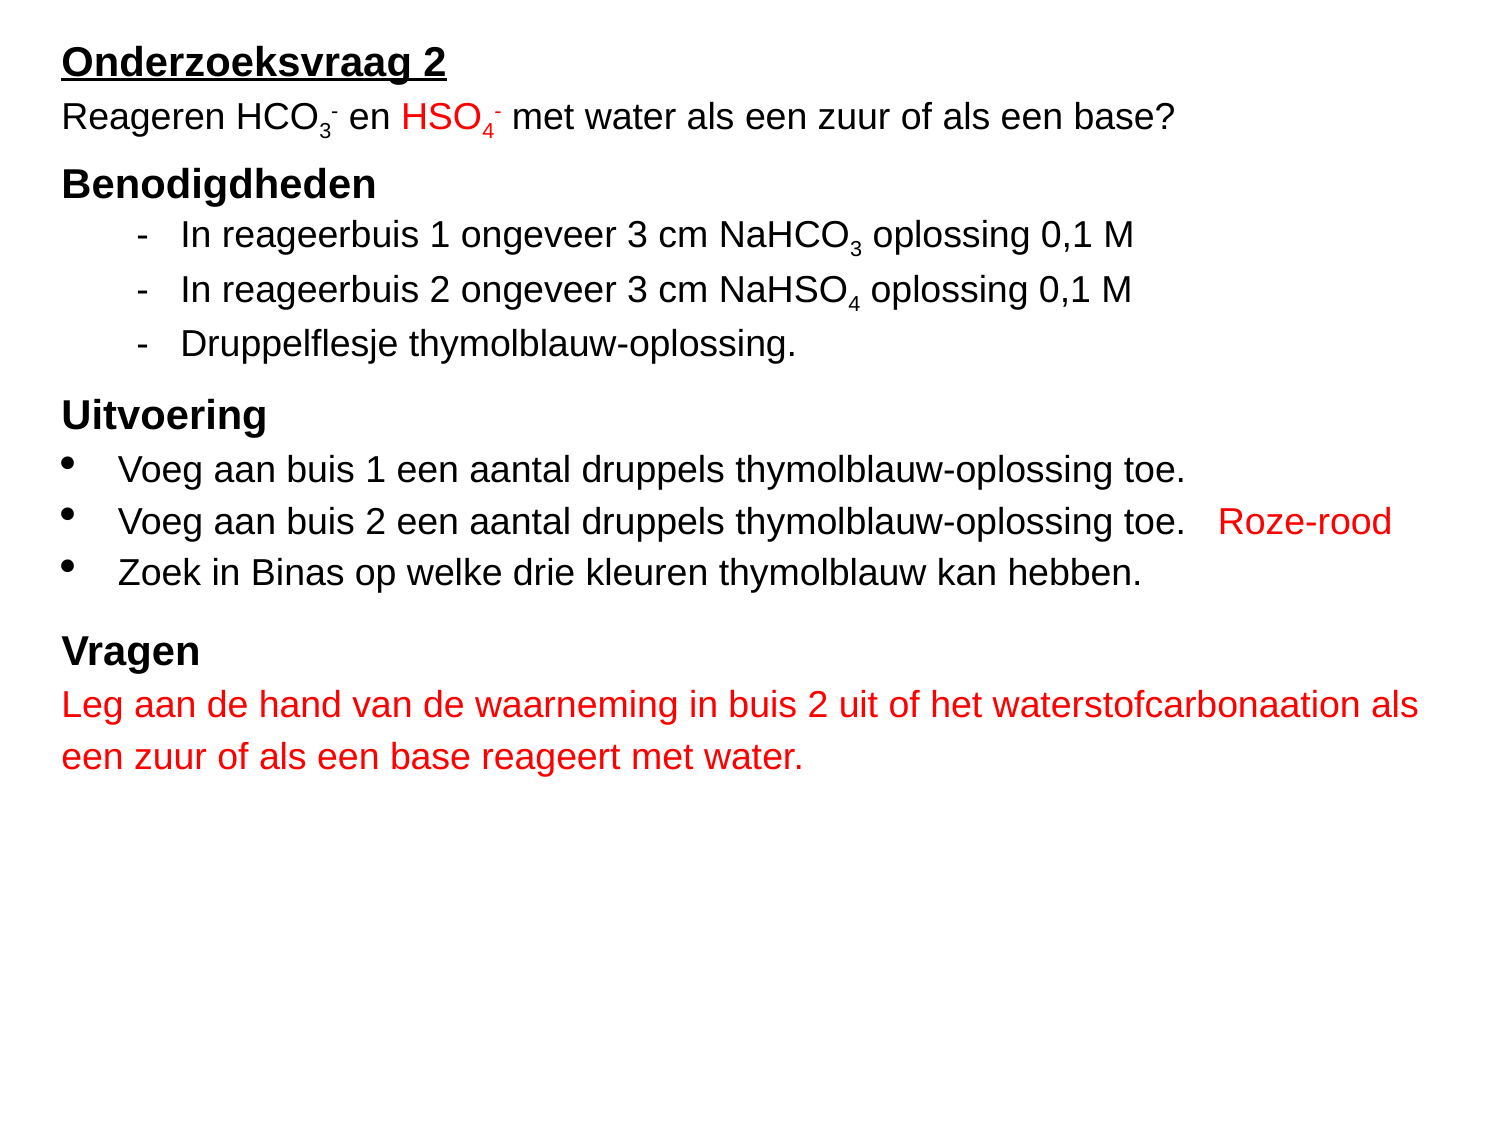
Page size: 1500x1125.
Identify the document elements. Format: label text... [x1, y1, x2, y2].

text_box Onderzoeksvraag 2 Reageren HCO3- en HSO4- met water als een zuur of als een base? Benodigdheden - In reageerbuis 1 ongeveer 3 cm NaHCO3 oplossing 0,1 M - In reageerbuis 2 ongeveer 3 cm NaHSO4 oplossing 0,1 M - Druppelflesje thymolblauw-oplossing. Uitvoering Voeg aan buis 1 een aantal druppels thymolblauw-oplossing toe. Voeg aan buis 2 een aantal druppels thymolblauw-oplossing toe. Roze-rood Zoek in Binas op welke drie kleuren thymolblauw kan hebben. Vragen Leg aan de hand van de waarneming in buis 2 uit of het waterstofcarbonaation als een zuur of als een base reageert met water. [46, 19, 1454, 923]
